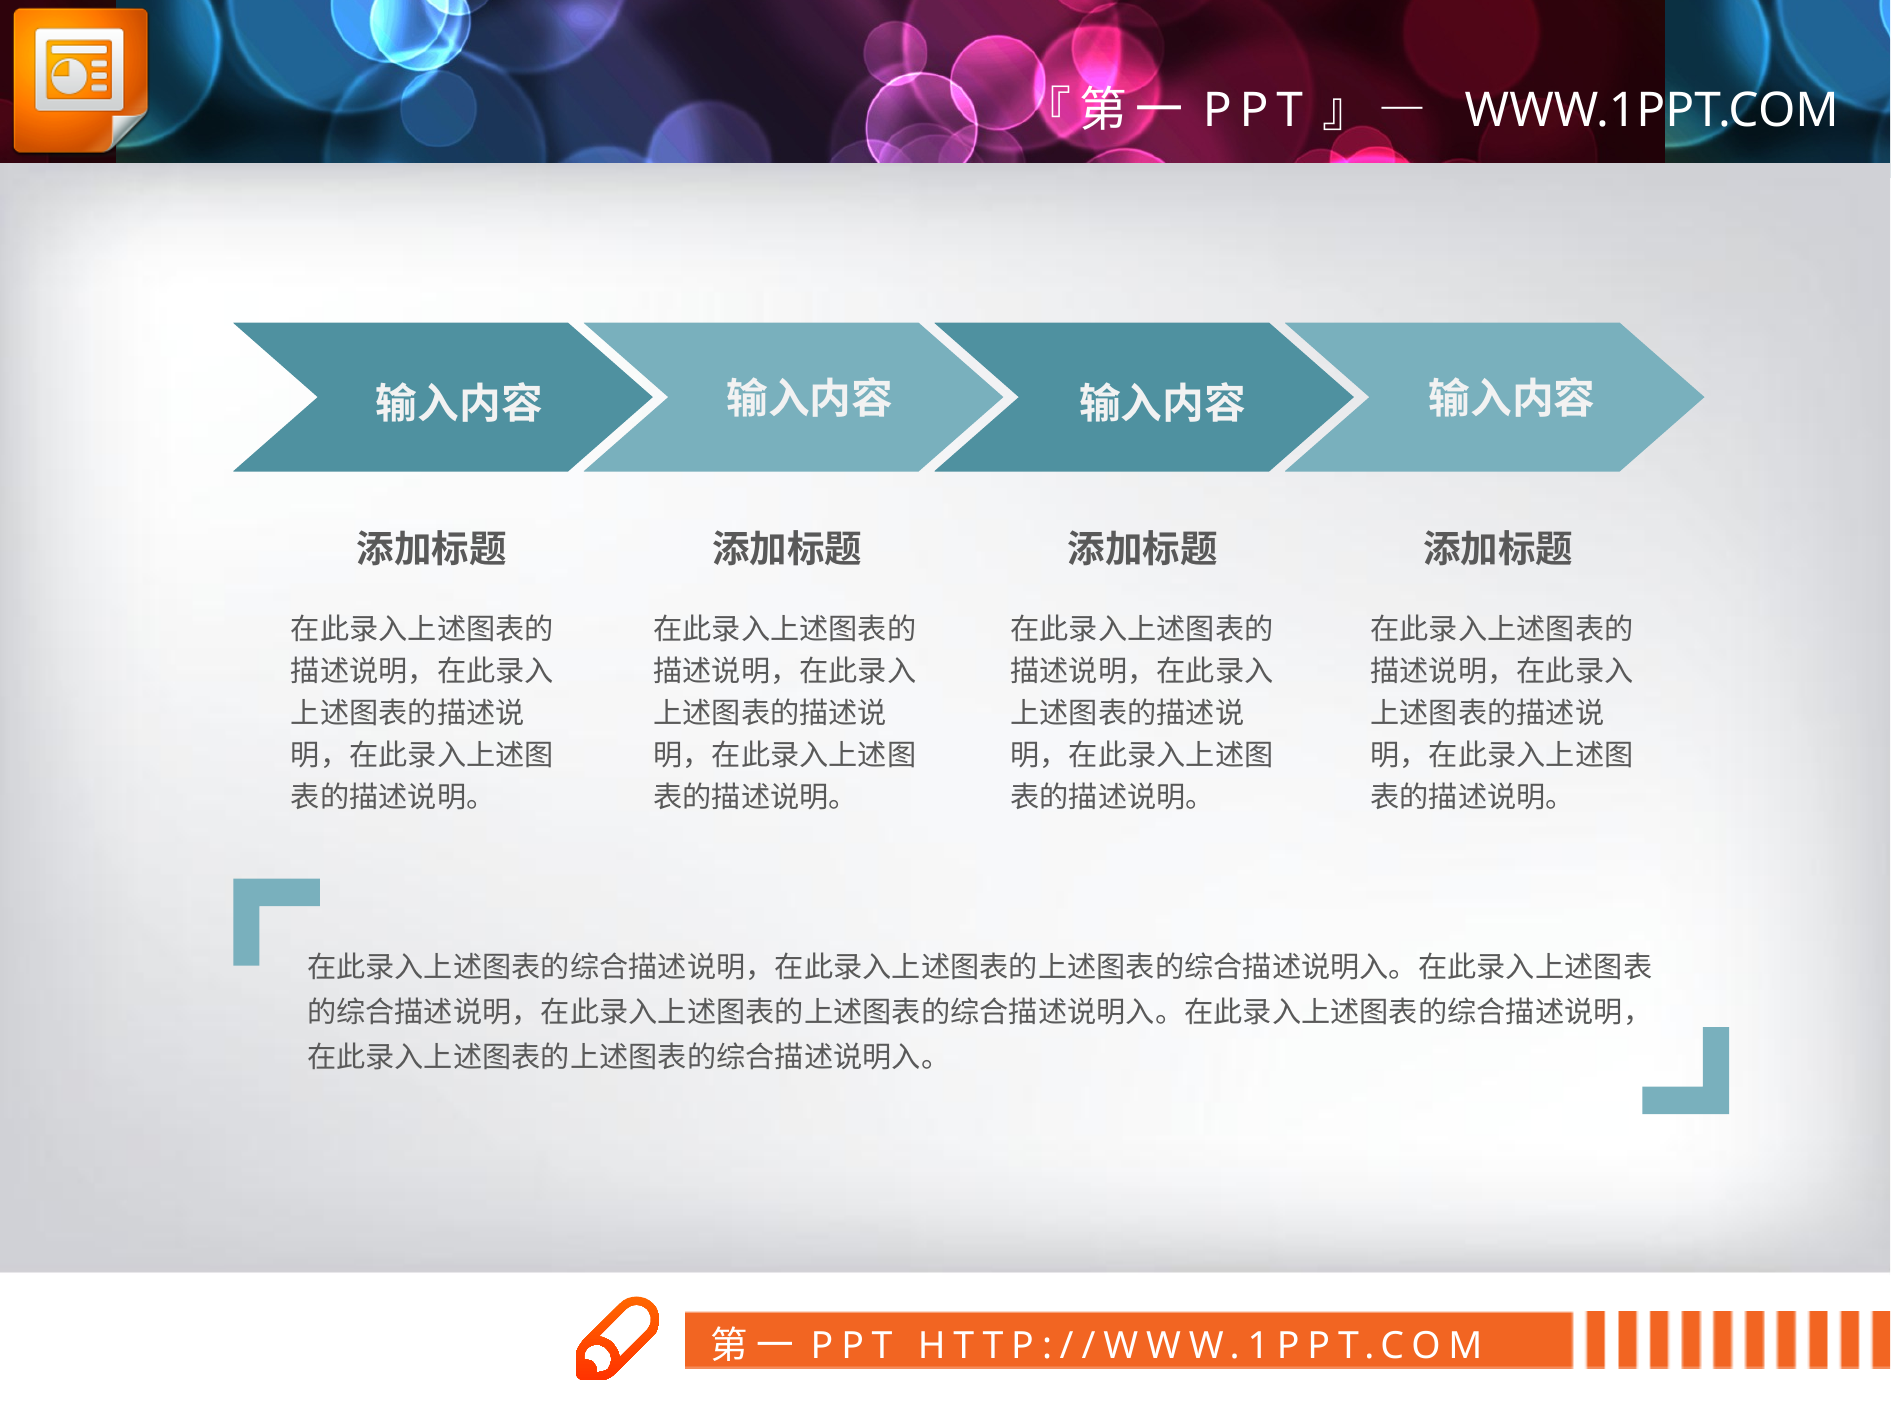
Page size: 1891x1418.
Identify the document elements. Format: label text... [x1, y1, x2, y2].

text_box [1355, 322, 1705, 472]
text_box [655, 322, 933, 472]
text_box 在此录入上述图表的描述说明，在此录入上述图表的描述说明，在此录入上述图表的描述说明。 [638, 595, 946, 821]
text_box [1642, 1027, 1730, 1115]
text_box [233, 322, 654, 472]
text_box 添加标题 [1052, 517, 1233, 578]
text_box 添加标题 [697, 517, 878, 578]
text_box 在此录入上述图表的描述说明，在此录入上述图表的描述说明，在此录入上述图表的描述说明。 [995, 595, 1306, 821]
text_box 在此录入上述图表的描述说明，在此录入上述图表的描述说明，在此录入上述图表的描述说明。 [1355, 595, 1663, 821]
picture [685, 1311, 1891, 1369]
picture [0, 0, 1891, 1275]
text_box 添加标题 [1407, 517, 1589, 578]
text_box [233, 878, 320, 966]
text_box 在此录入上述图表的综合描述说明，在此录入上述图表的上述图表的综合描述说明入。在此录入上述图表的综合描述说明，在此录入上述图表的上述图表的综合描述说明入。在此录入上述图表的综合描述说明，在此录入上述图表的上述图表的综合描述说明入。 [292, 930, 1694, 1082]
text_box 添加标题 [341, 517, 522, 578]
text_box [934, 322, 1355, 472]
text_box 在此录入上述图表的描述说明，在此录入上述图表的描述说明，在此录入上述图表的描述说明。 [275, 595, 589, 821]
